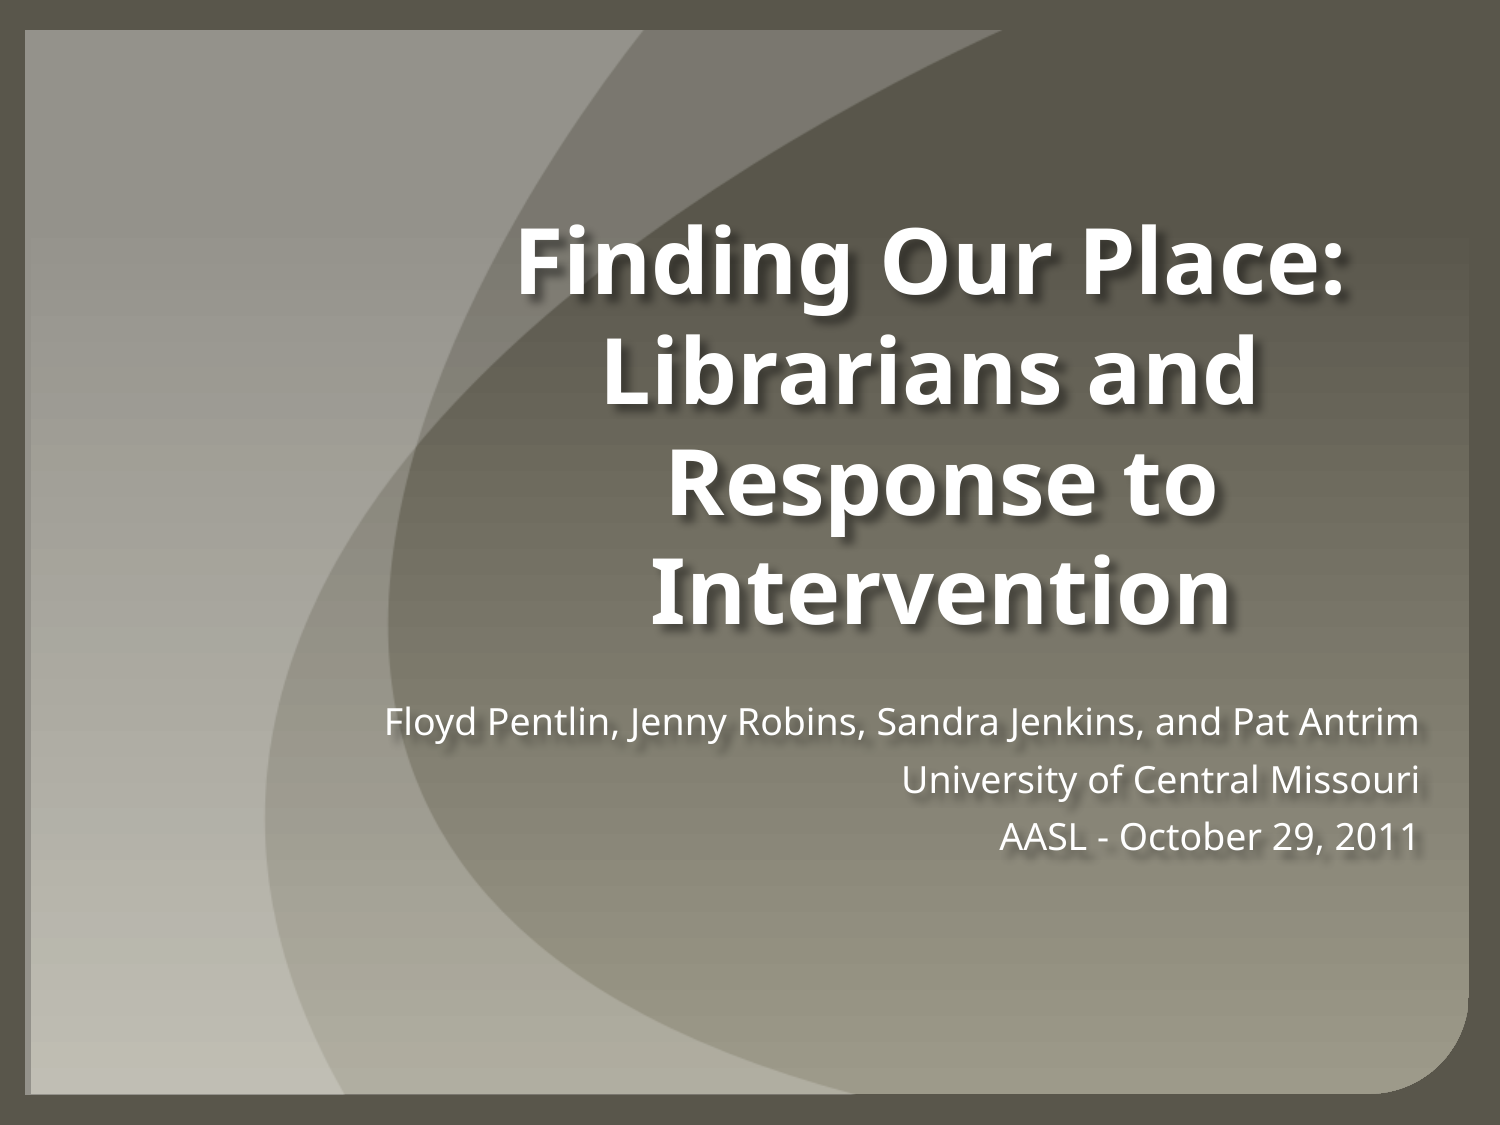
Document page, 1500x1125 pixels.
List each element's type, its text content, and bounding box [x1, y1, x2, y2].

title Finding Our Place: Librarians and Response to Intervention [384, 303, 1500, 651]
picture [25, 30, 1474, 1095]
subtitle Floyd Pentlin, Jenny Robins, Sandra Jenkins, and Pat Antrim University of Central Missouri AASL - October 29, 2011 [326, 690, 1436, 979]
